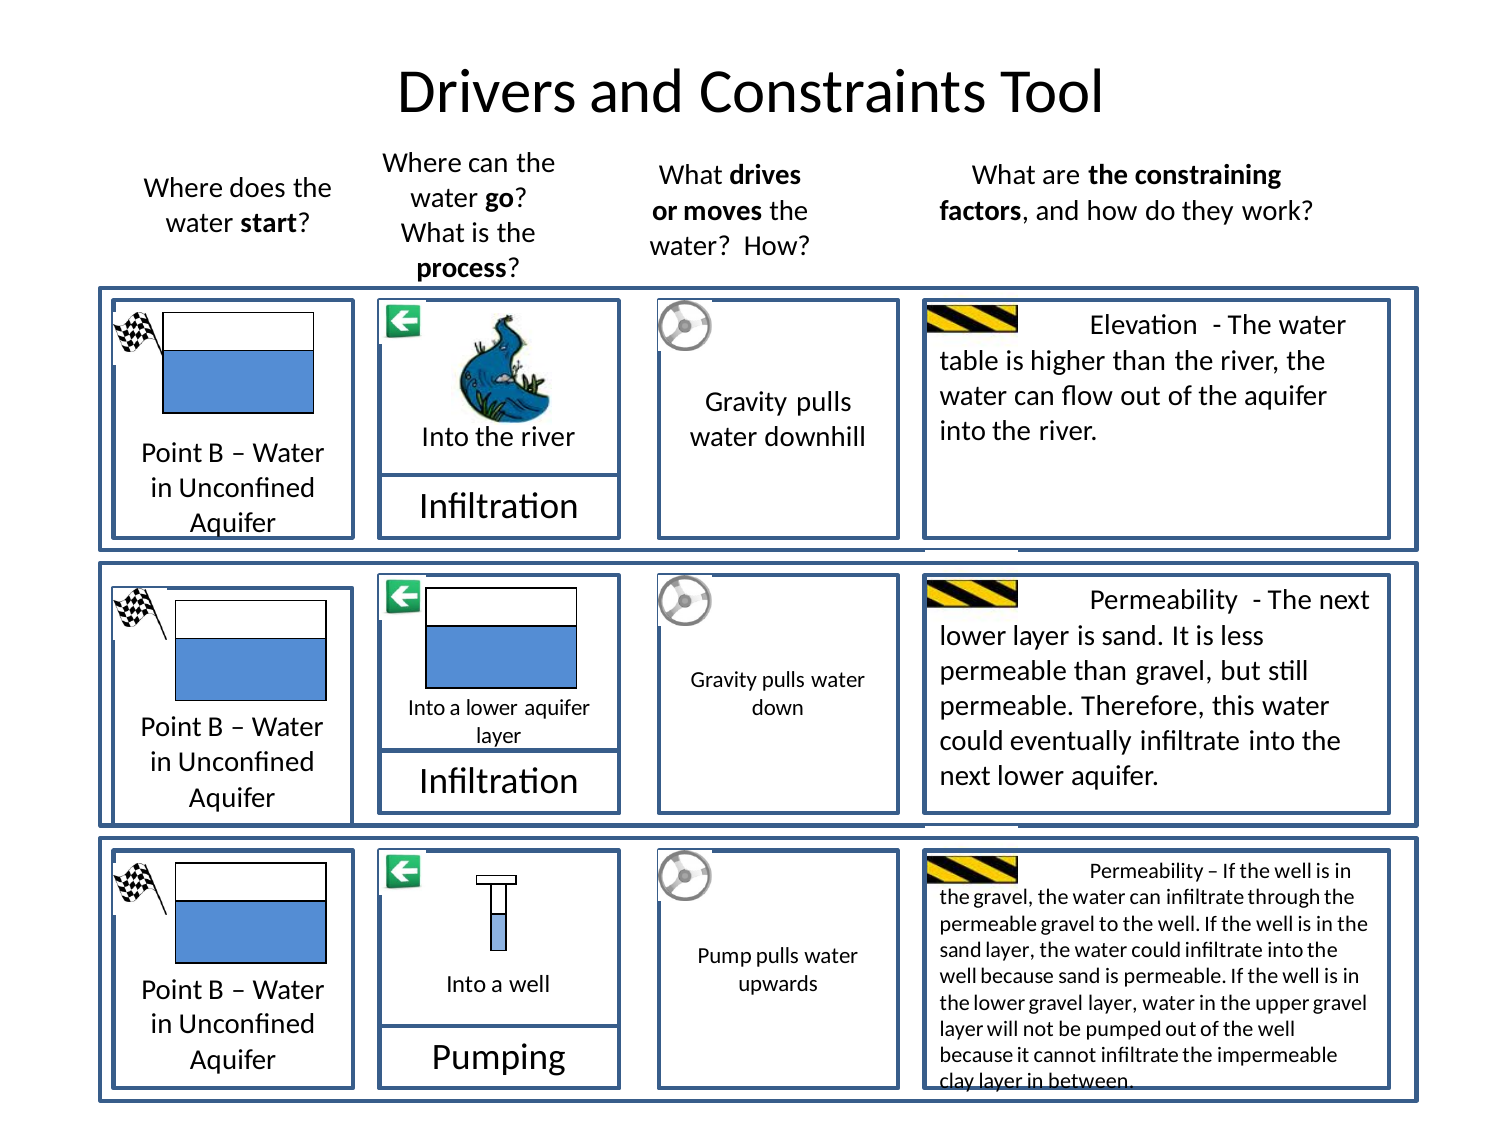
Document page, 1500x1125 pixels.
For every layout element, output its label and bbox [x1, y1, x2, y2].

text_box [0, 0, 1500, 1125]
